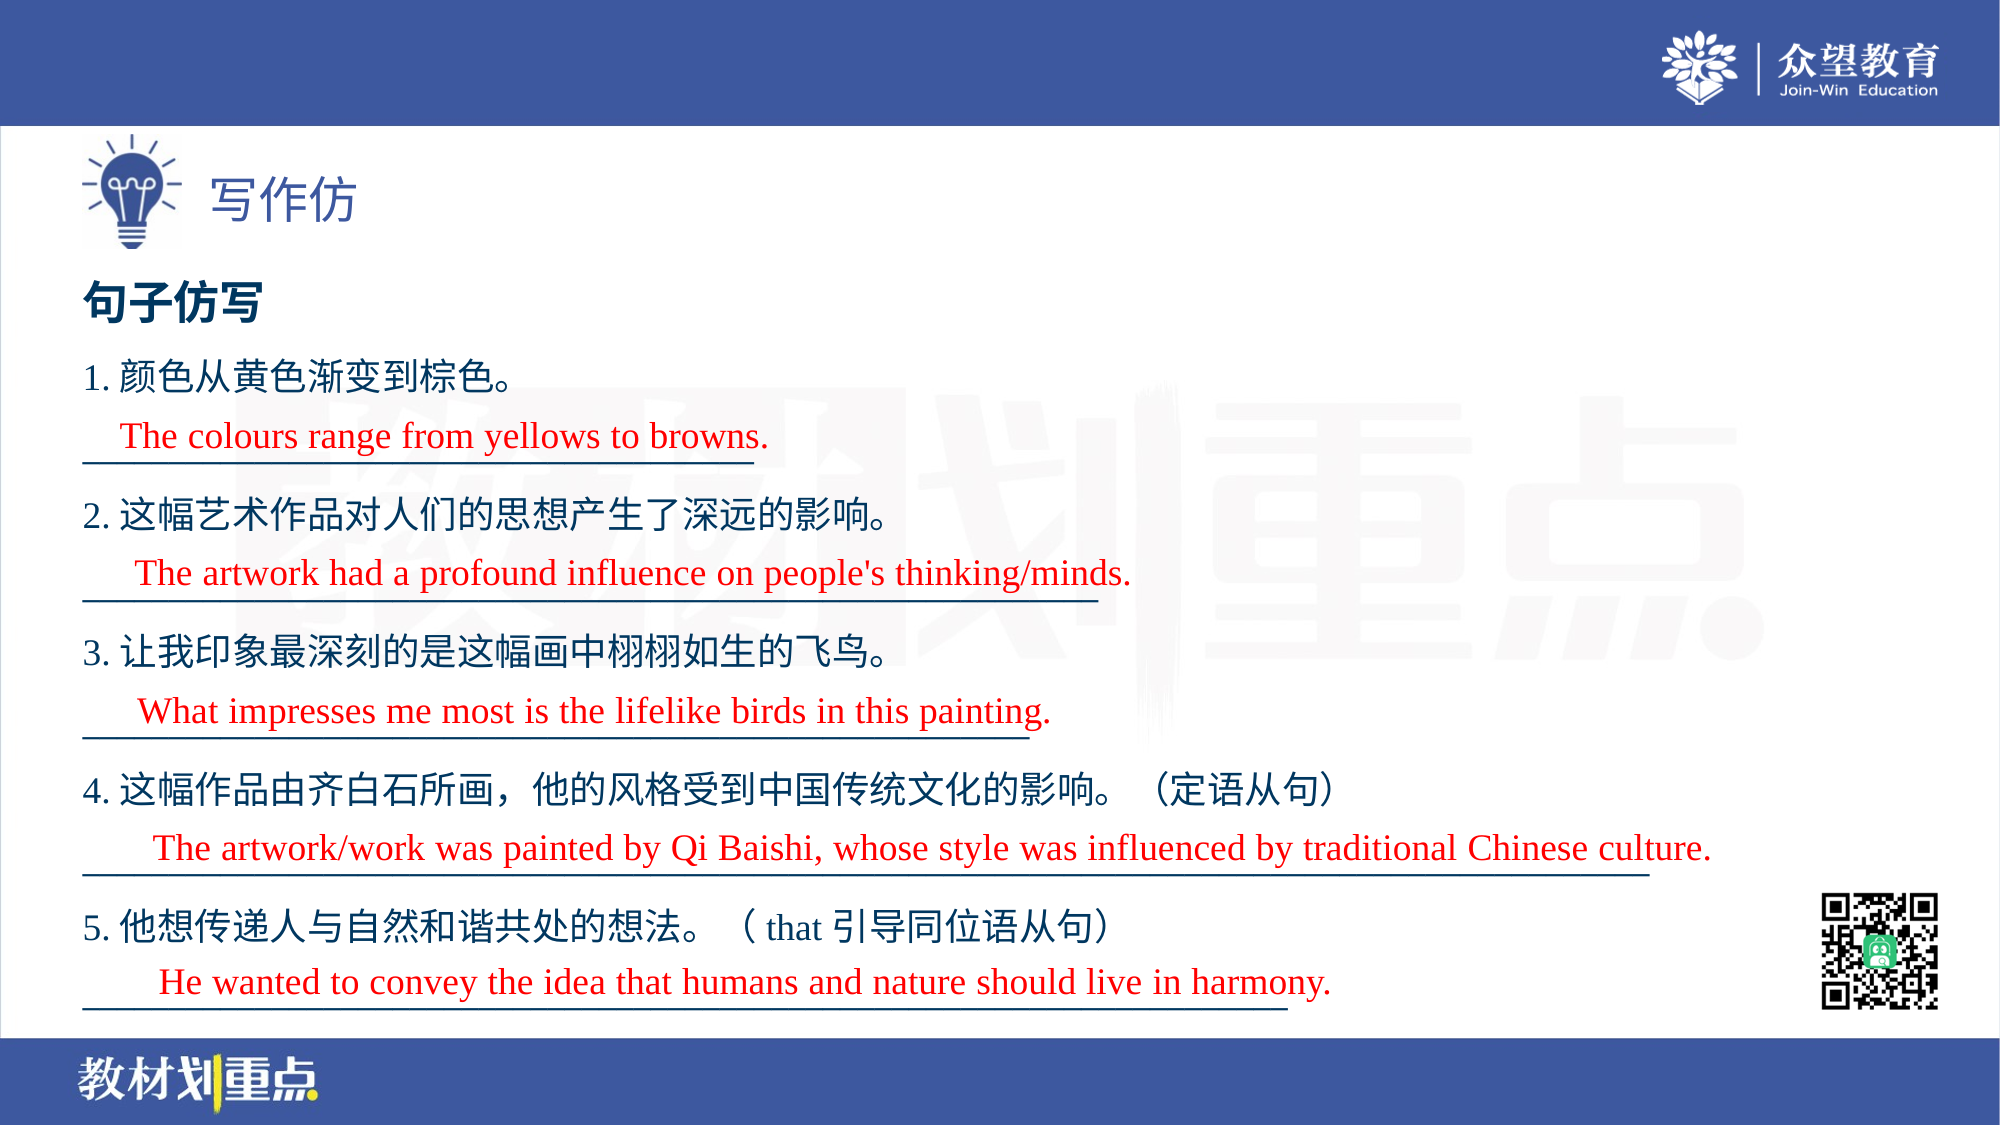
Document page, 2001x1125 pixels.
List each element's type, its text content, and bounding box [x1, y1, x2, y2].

text_box 1.颜色从黄色渐变到棕色。 _______________________________________ 2.这幅艺术作品对人们的思想产生了深远的影响。 ___________________________________________________________ 3.让我印象最深刻的是这幅画中栩栩如生的飞鸟。 _______________________________________________________ 4.这幅作品由齐白石所画，他的风格受到中国传统文化的影响。（定语从句） ___________________________________________________________________________________________ 5.他想传递人与自然和谐共处的想法。（that引导同位语从句） ______________________________________________________________________ [82, 329, 1817, 1006]
text_box He wanted to convey the idea that humans and nature should live in harmony. [87, 937, 1403, 996]
picture [0, 0, 2000, 1125]
text_box The artwork had a profound influence on people's thinking/minds. [85, 528, 1181, 587]
text_box The artwork/work was painted by Qi Baishi, whose style was influenced by traditional Chinese culture. [77, 803, 1788, 862]
text_box What impresses me most is the lifelike birds in this painting. [79, 666, 1110, 724]
text_box The colours range from yellows to browns. [79, 391, 810, 449]
text_box 句子仿写 [82, 247, 1817, 329]
